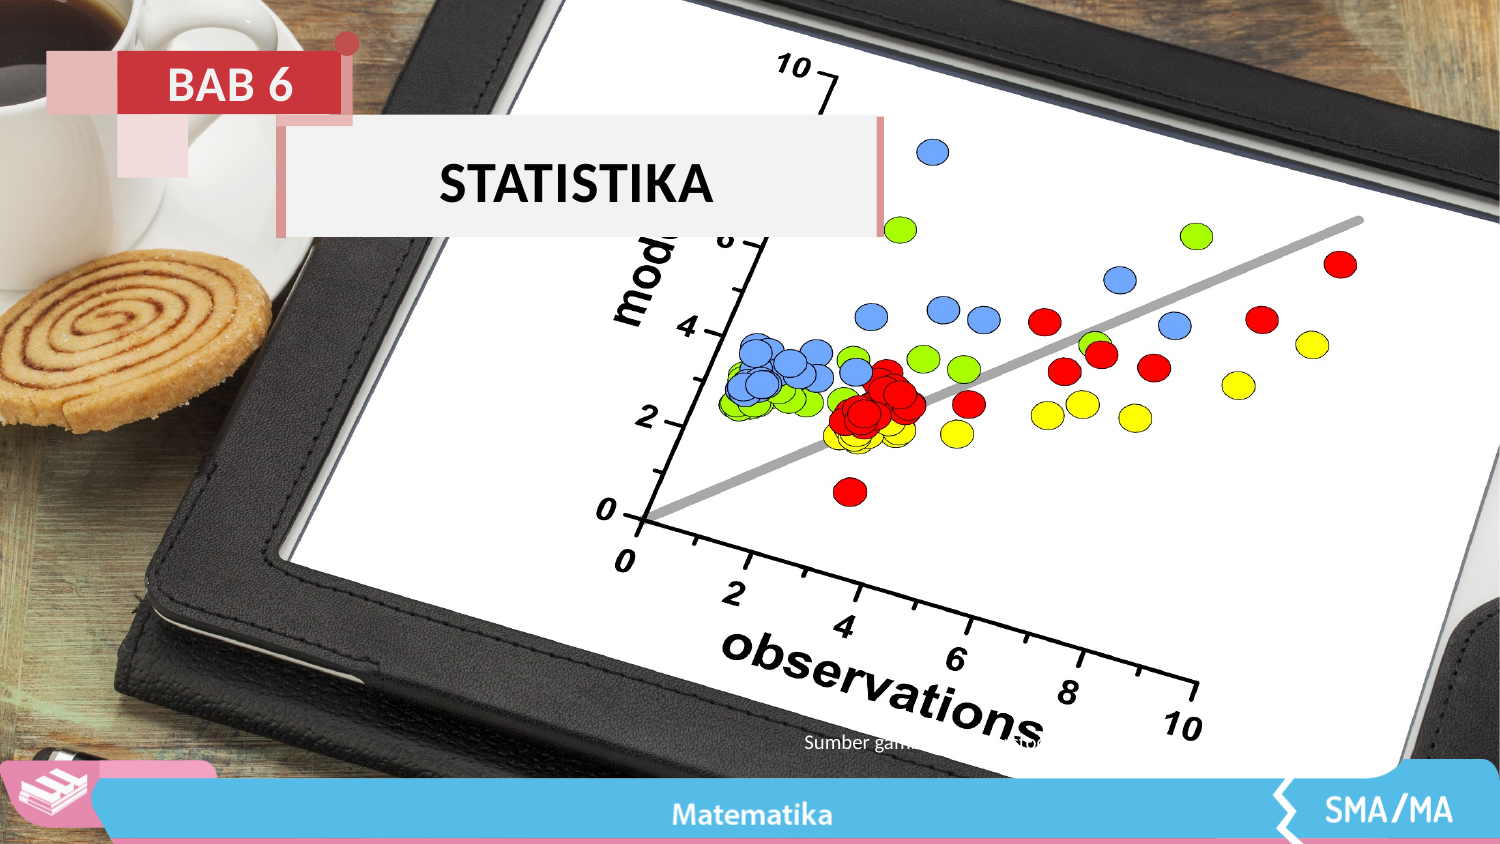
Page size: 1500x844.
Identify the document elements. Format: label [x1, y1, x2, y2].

text_box [46, 43, 232, 178]
text_box [237, 31, 916, 239]
picture [0, 0, 1500, 844]
